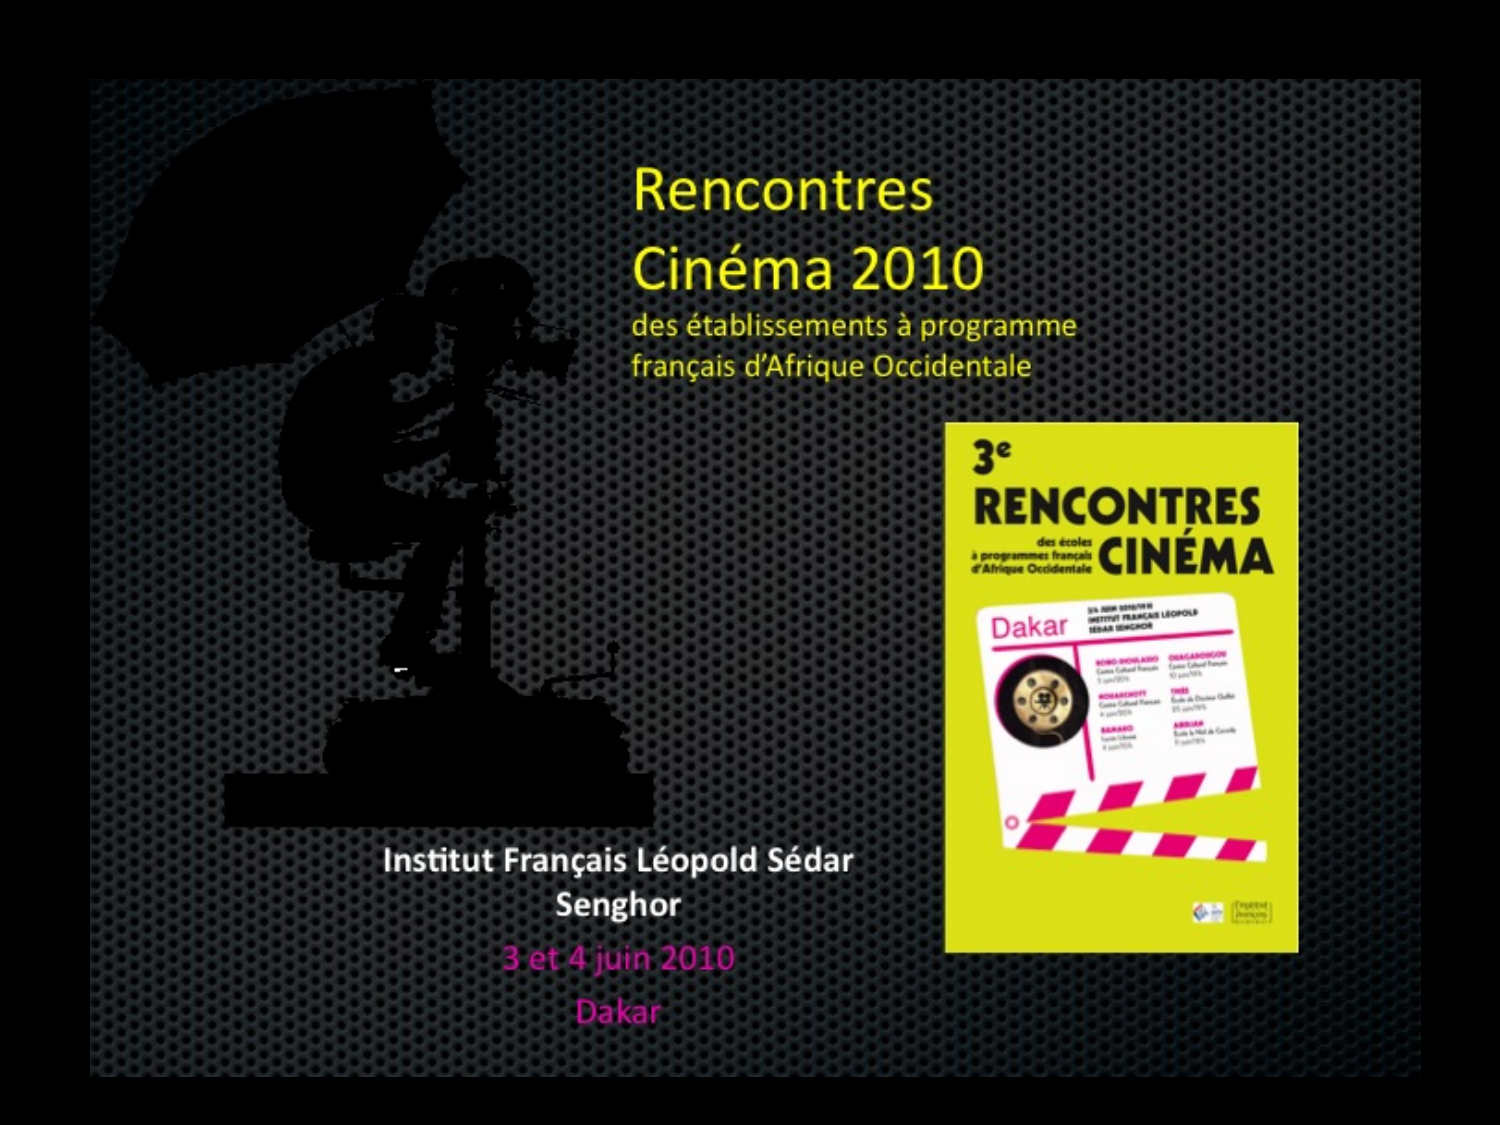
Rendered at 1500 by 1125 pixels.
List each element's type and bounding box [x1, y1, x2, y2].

list [0, 79, 1500, 1078]
